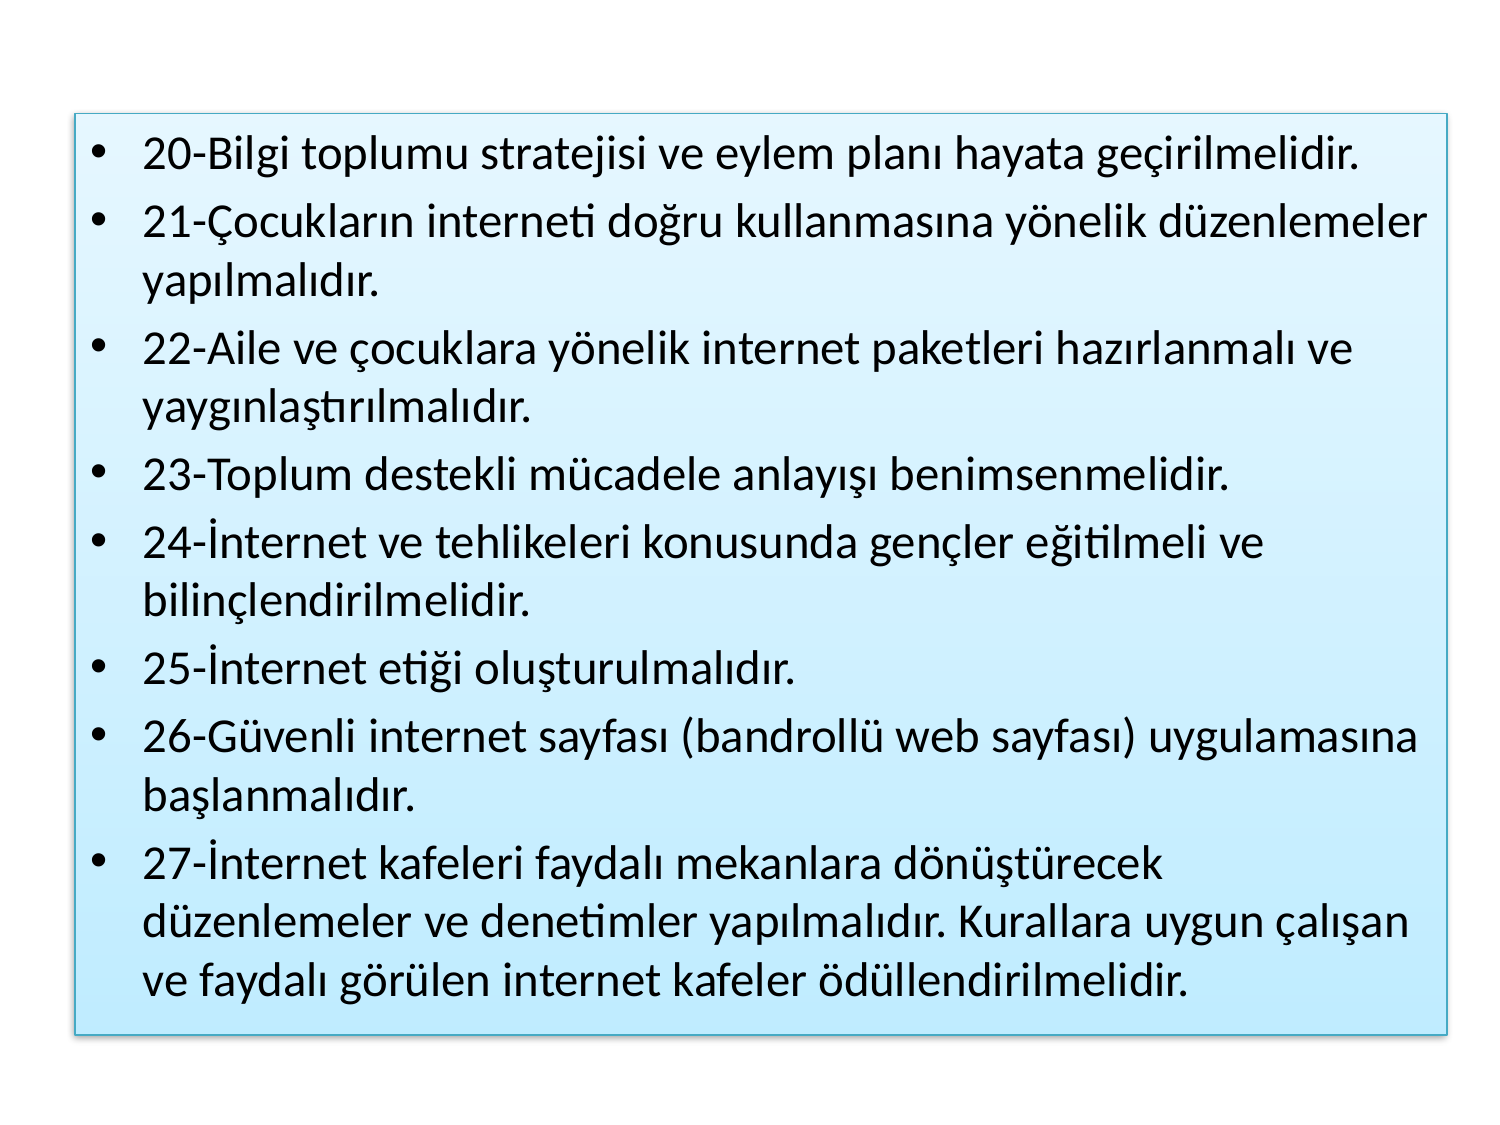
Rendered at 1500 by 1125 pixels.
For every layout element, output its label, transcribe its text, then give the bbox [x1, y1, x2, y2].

list 20-Bilgi toplumu stratejisi ve eylem planı hayata geçirilmelidir. 21-Çocukların interneti doğru kullanmasına yönelik düzenlemeler yapılmalıdır. 22-Aile ve çocuklara yönelik internet paketleri hazırlanmalı ve yaygınlaştırılmalıdır. 23-Toplum destekli mücadele anlayışı benimsenmelidir. 24-İnternet ve tehlikeleri konusunda gençler eğitilmeli ve bilinçlendirilmelidir. 25-İnternet etiği oluşturulmalıdır. 26-Güvenli internet sayfası (bandrollü web sayfası) uygulamasına başlanmalıdır. 27-İnternet kafeleri faydalı mekanlara dönüştürecek düzenlemeler ve denetimler yapılmalıdır. Kurallara uygun çalışan ve faydalı görülen internet kafeler ödüllendirilmelidir. [74, 113, 1448, 1036]
